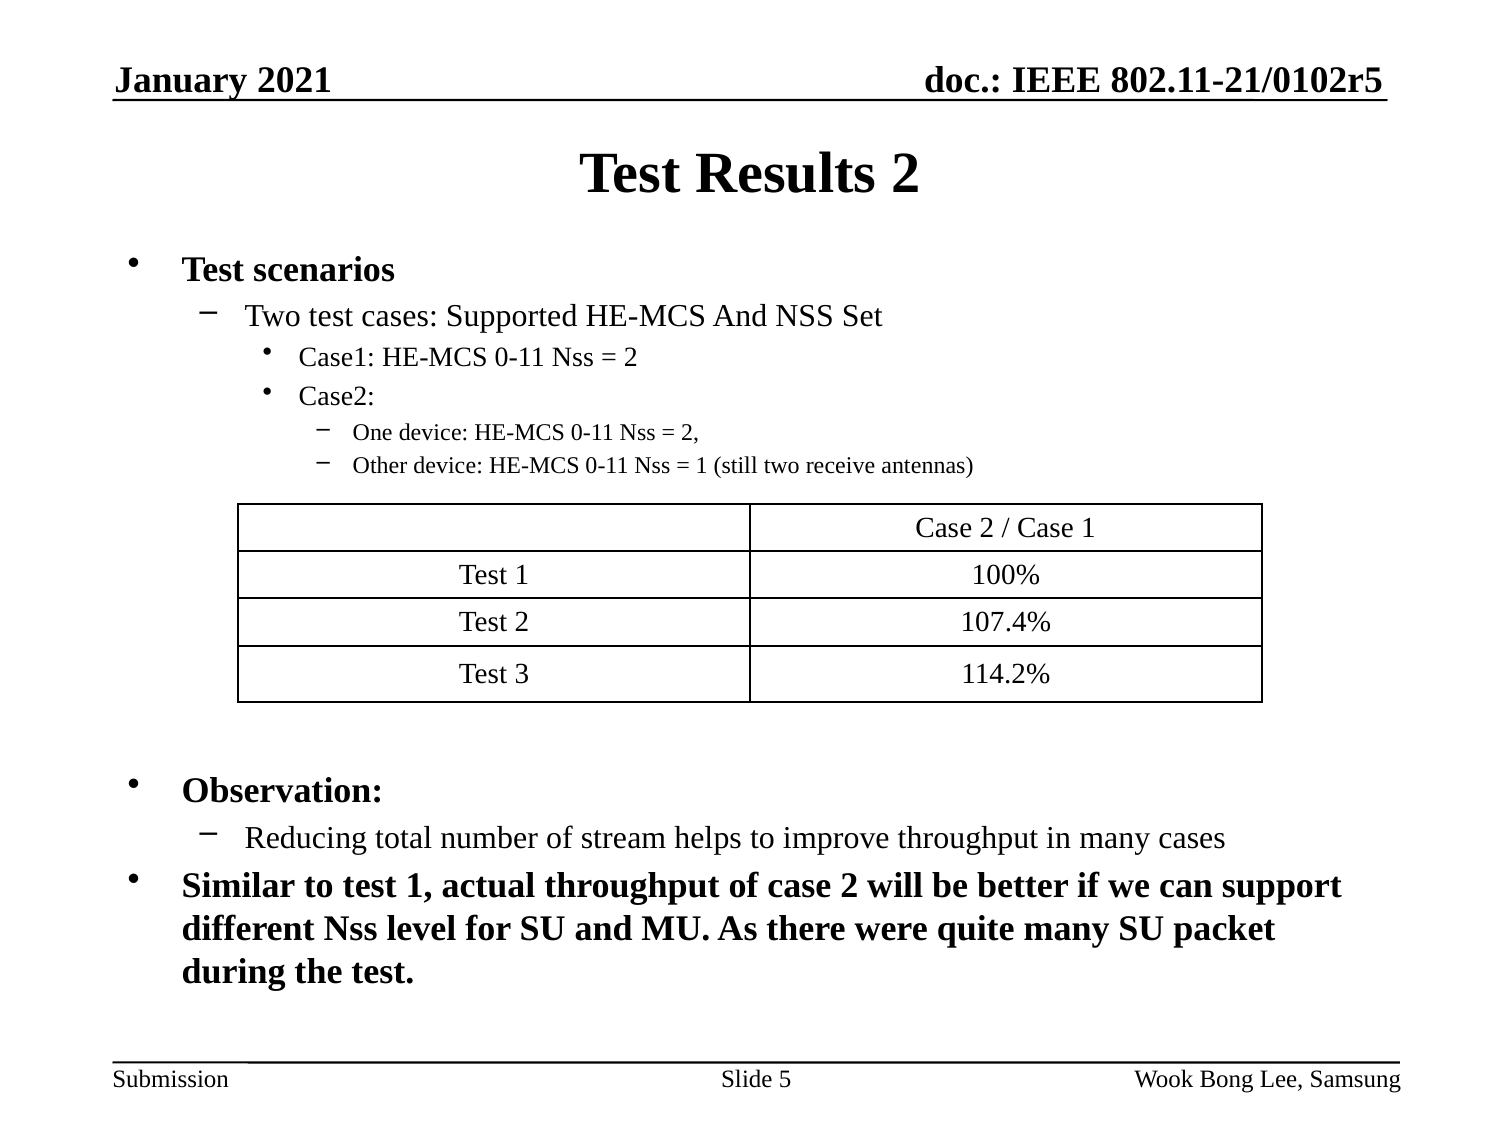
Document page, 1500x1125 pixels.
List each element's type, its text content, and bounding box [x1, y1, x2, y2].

table_header Case 2 / Case 1 [751, 505, 1261, 550]
footer Wook Bong Lee, Samsung [1130, 1061, 1402, 1093]
table_cell Test 3 [239, 647, 749, 701]
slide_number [114, 54, 335, 101]
table_header [239, 505, 749, 550]
slide_number Slide 5 [712, 1061, 800, 1093]
table_cell Test 1 [239, 552, 749, 597]
title Test Results 2 [112, 112, 1388, 226]
table_cell Test 2 [239, 599, 749, 645]
table_cell 114.2% [751, 647, 1261, 701]
table_cell 107.4% [751, 599, 1261, 645]
list Test scenarios Two test cases: Supported HE-MCS And NSS Set Case1: HE-MCS 0-11 Nss = 2 Case2: One device: HE-MCS 0-11 Nss = 2, Other device: HE-MCS 0-11 Nss = 1 (still two receive antennas) Observation: Reducing total number of stream helps to improve throughput in many cases Similar to test 1, actual throughput of case 2 will be better if we can support different Nss level for SU and MU. As there were quite many SU packet during the test. [112, 237, 1388, 1001]
table_cell 100% [751, 552, 1261, 597]
